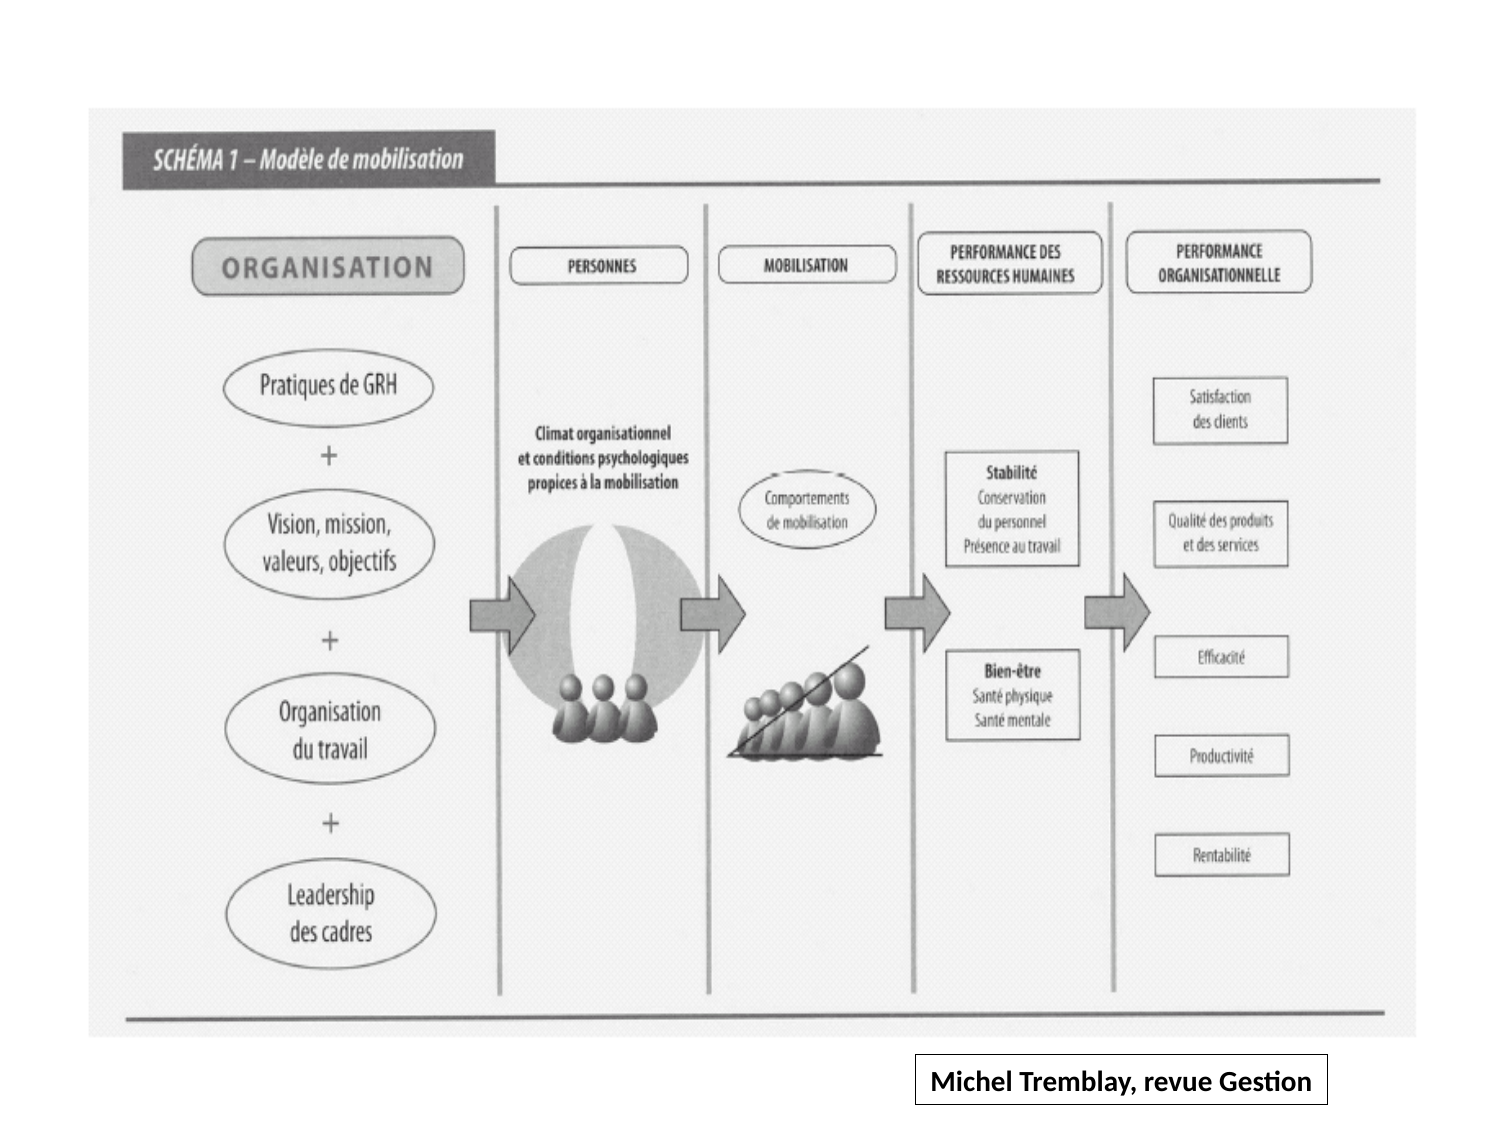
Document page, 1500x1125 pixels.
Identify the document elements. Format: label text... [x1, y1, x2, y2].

text_box Michel Tremblay, revue Gestion [915, 1066, 1328, 1105]
picture [76, 54, 1436, 1059]
